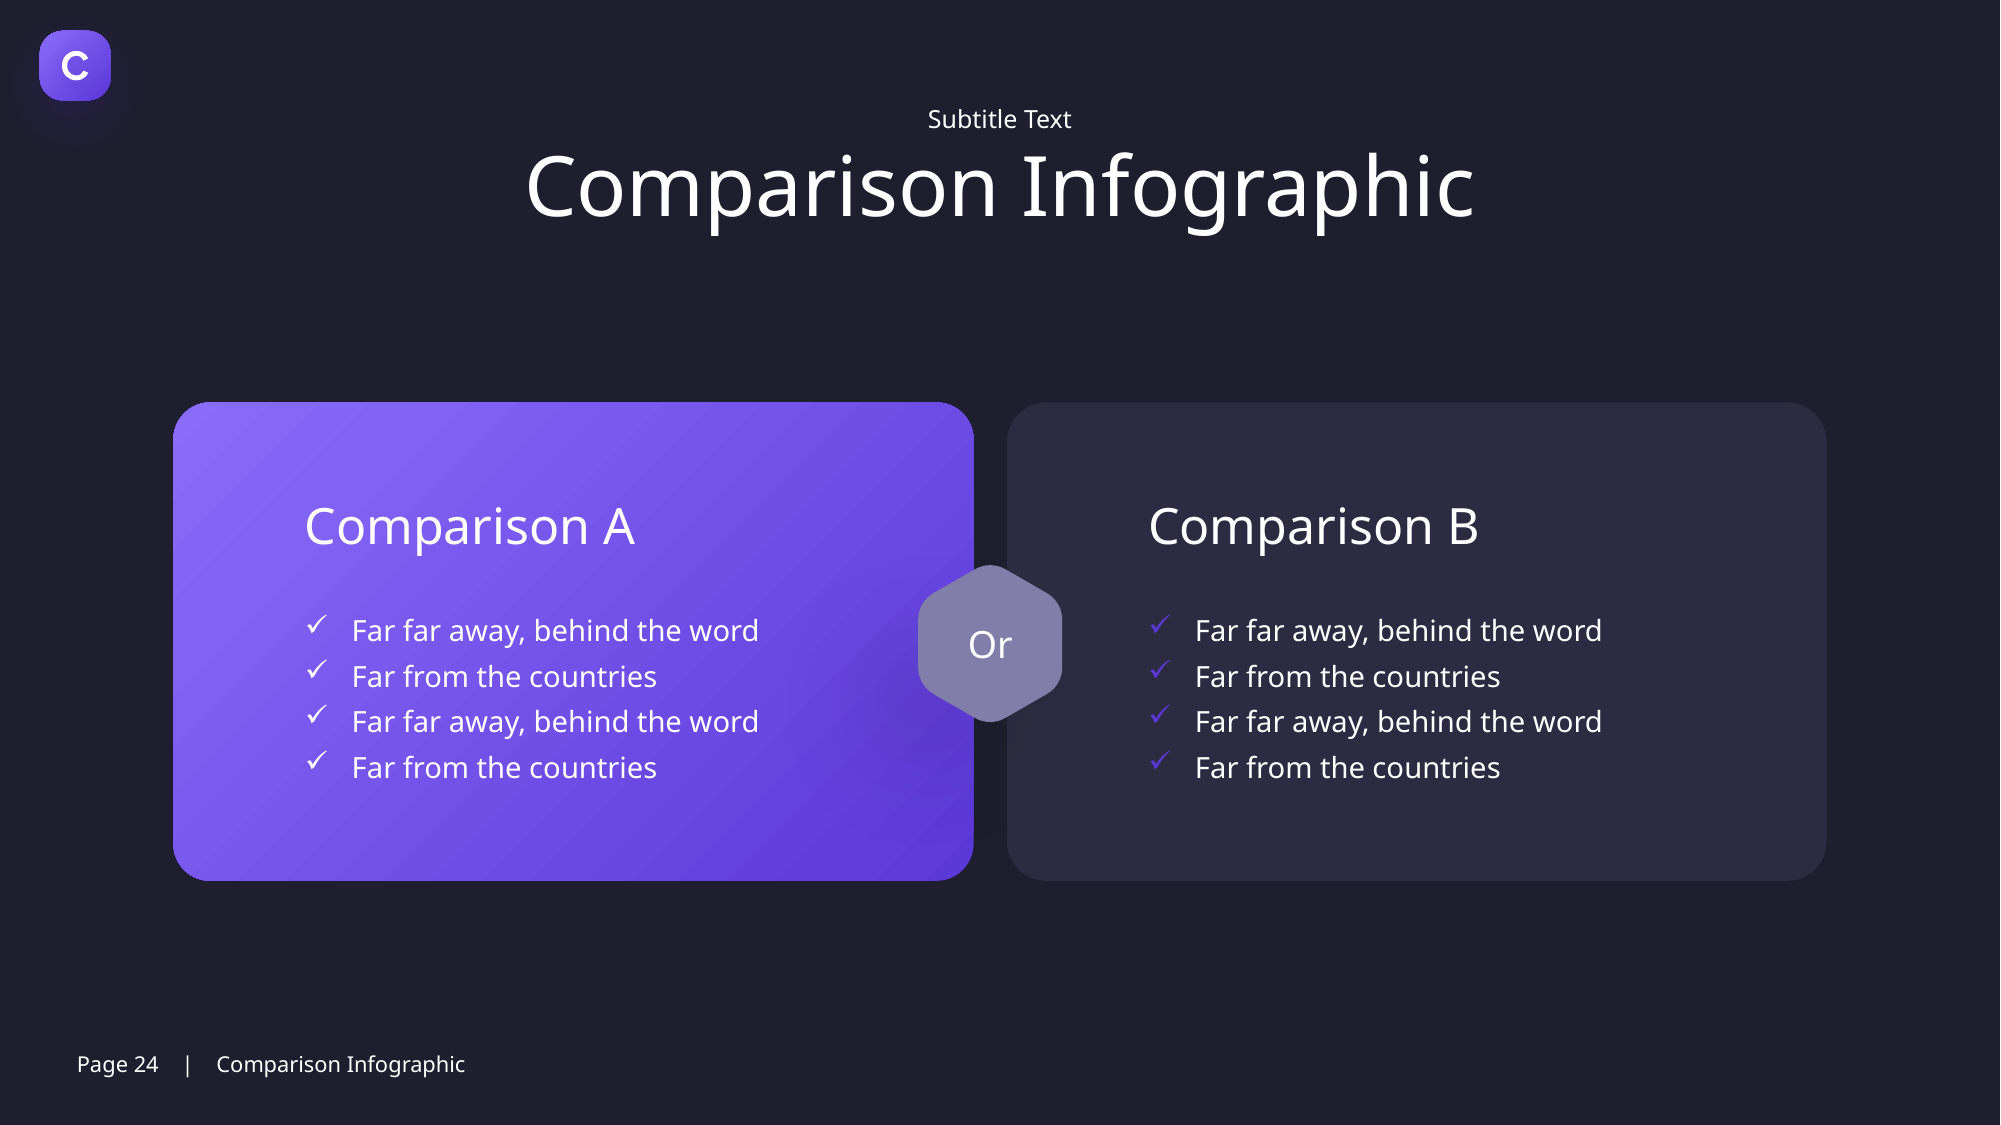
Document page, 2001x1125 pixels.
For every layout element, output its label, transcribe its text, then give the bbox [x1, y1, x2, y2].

text_box Comparison Infographic [450, 125, 1550, 240]
text_box Or [974, 564, 1006, 724]
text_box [173, 402, 974, 881]
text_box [1006, 402, 1827, 881]
text_box Subtitle Text [912, 96, 1087, 142]
